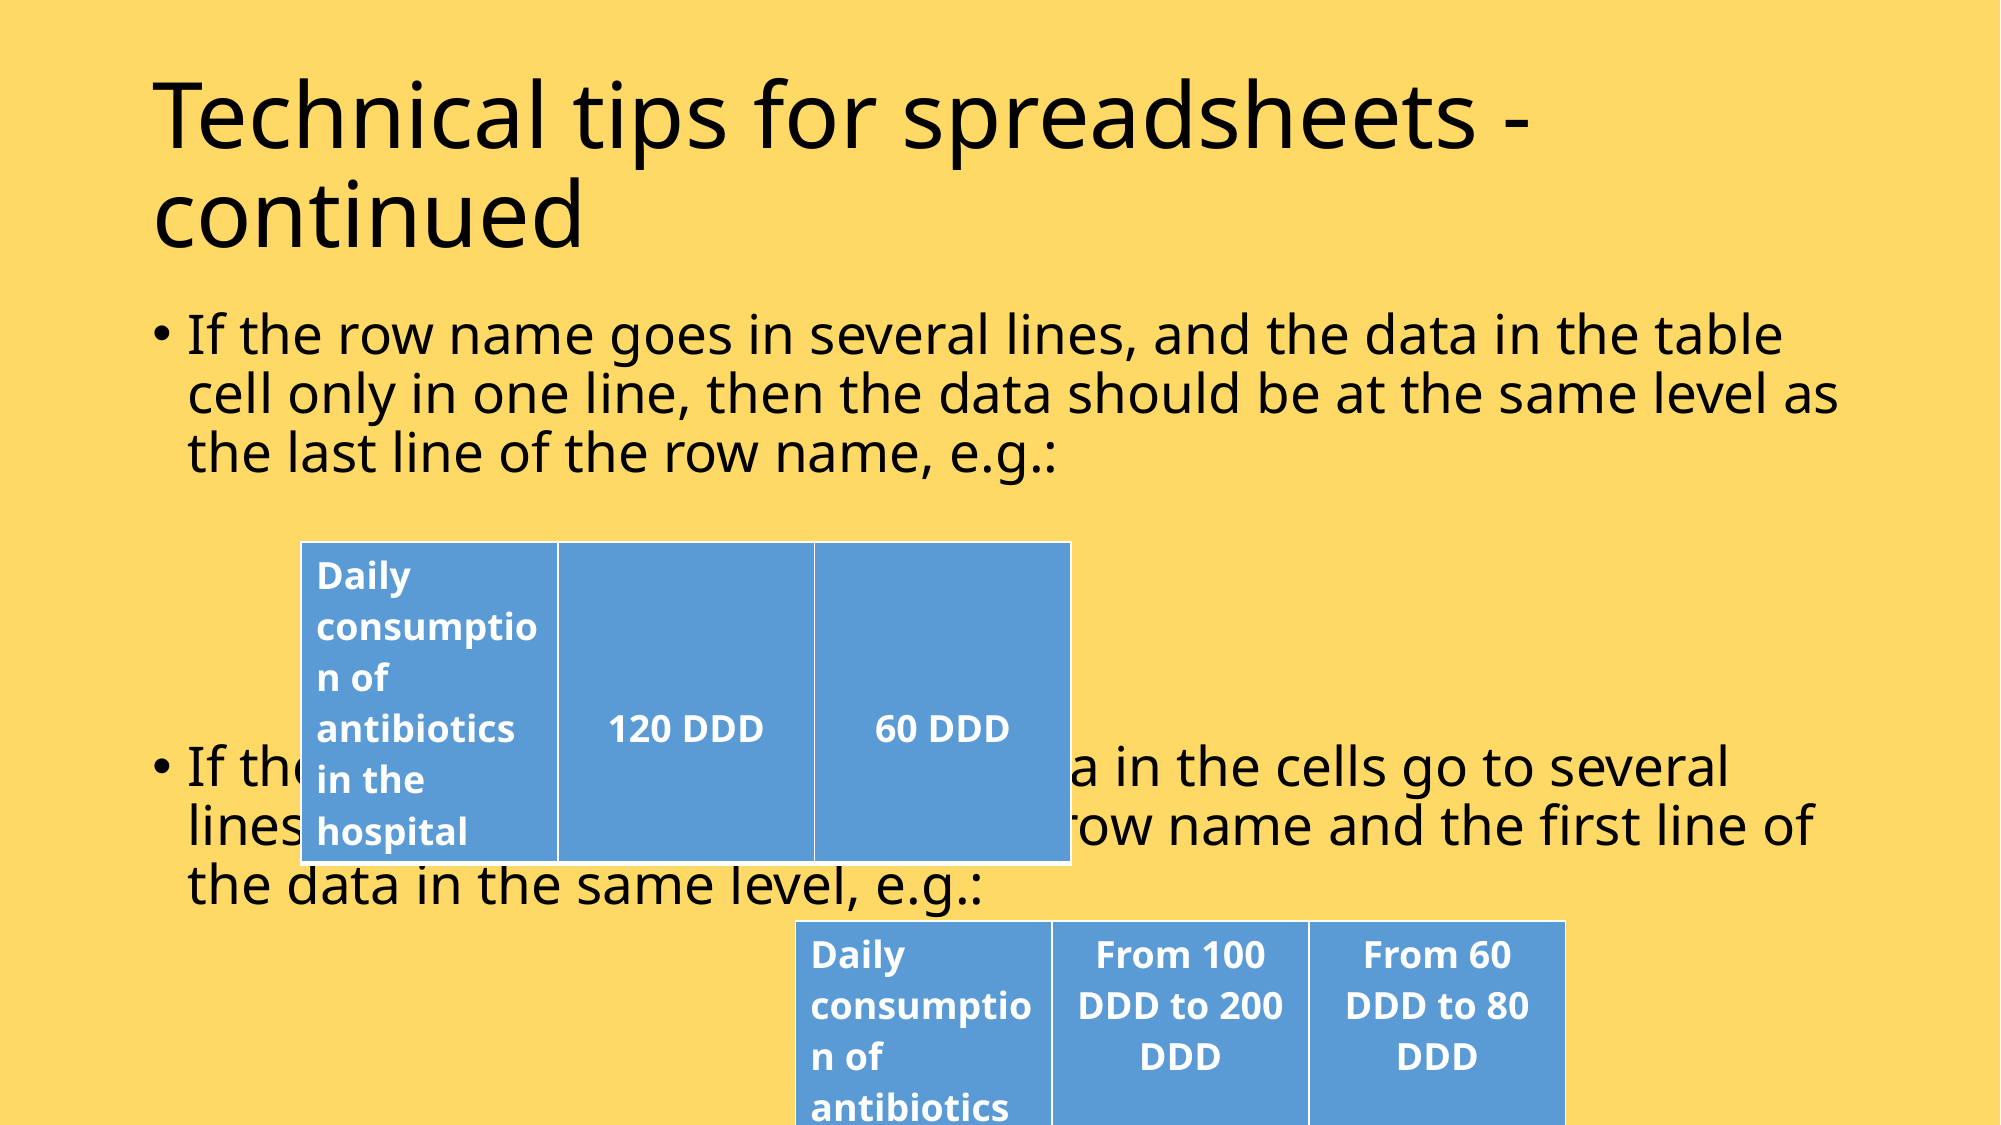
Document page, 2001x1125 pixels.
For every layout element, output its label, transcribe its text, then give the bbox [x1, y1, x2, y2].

table_header 60 DDD [815, 543, 1070, 861]
table_header 120 DDD [559, 543, 814, 861]
table_header From 60 DDD to 80 DDD [1310, 922, 1565, 1125]
table_header Daily consumption of antibiotics in the hospital [796, 922, 1051, 1125]
table_header From 100 DDD to 200 DDD [1053, 922, 1308, 1125]
list If the row name goes in several lines, and the data in the table cell only in one line, then the data should be at the same level as the last line of the row name, e.g.: If the name of the row and the data in the cells go to several lines, then put the first line of the row name and the first line of the data in the same level, e.g.: [137, 299, 1863, 928]
table_header Daily consumption of antibiotics in the hospital [302, 543, 557, 861]
title Technical tips for spreadsheets - continued [137, 59, 1863, 278]
